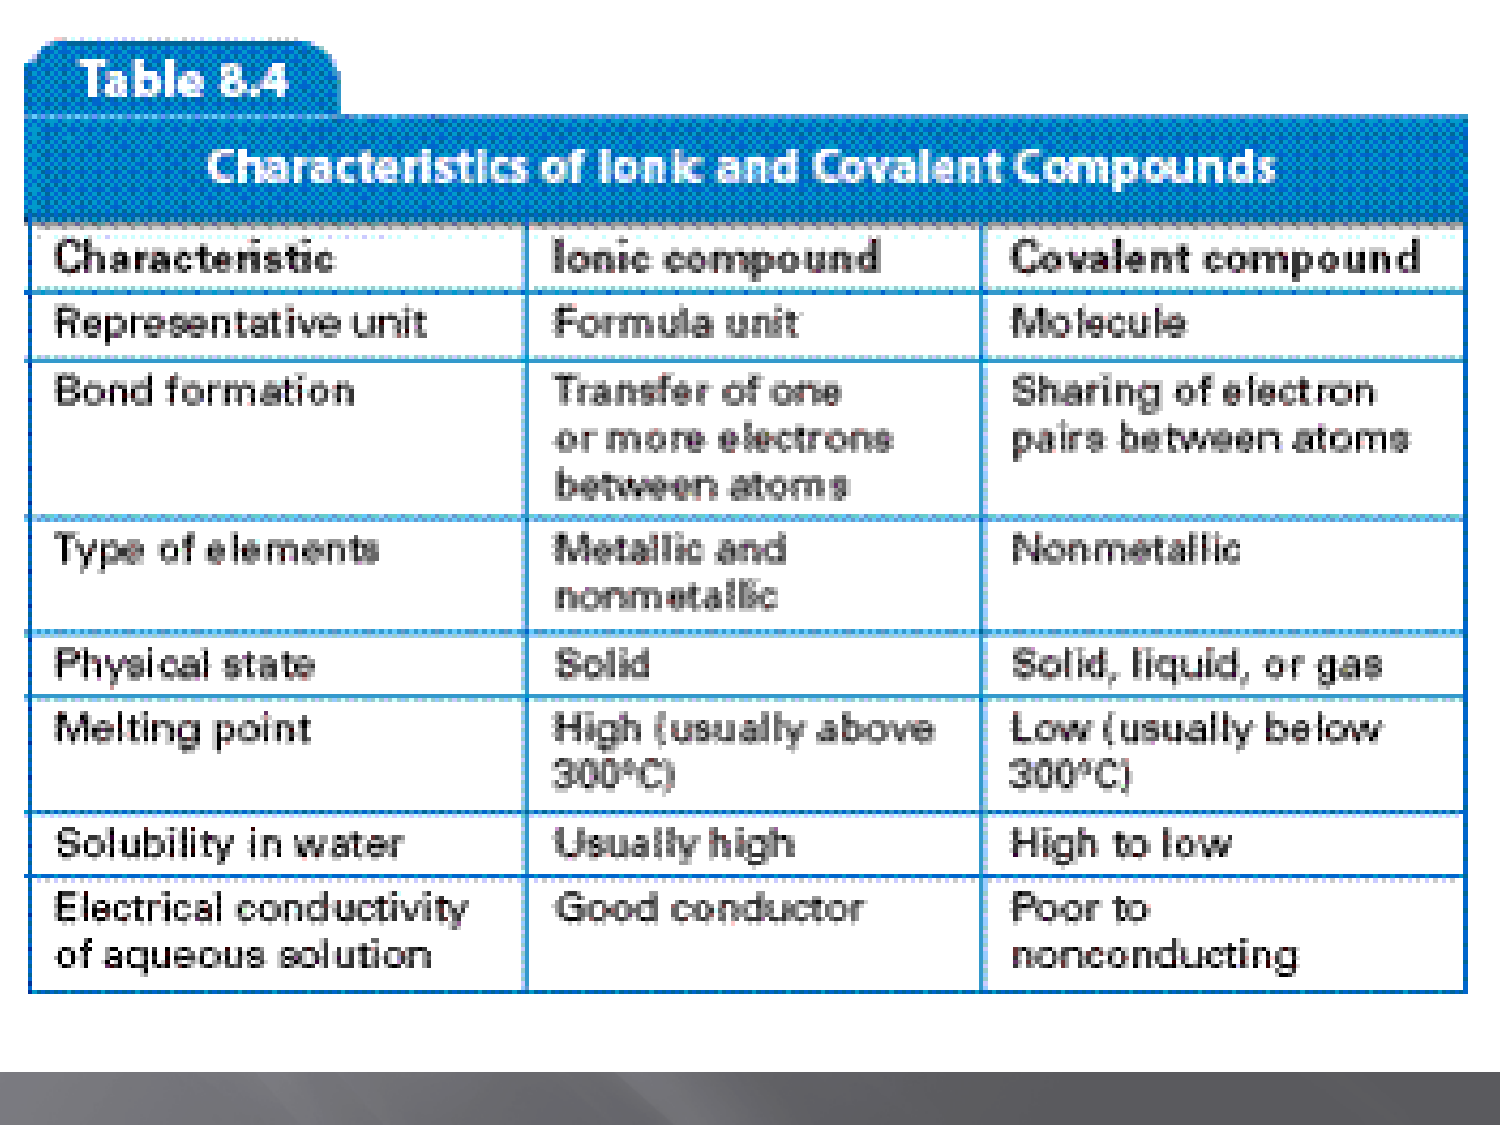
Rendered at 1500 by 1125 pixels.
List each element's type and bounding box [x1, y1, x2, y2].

list [0, 0, 1500, 1073]
